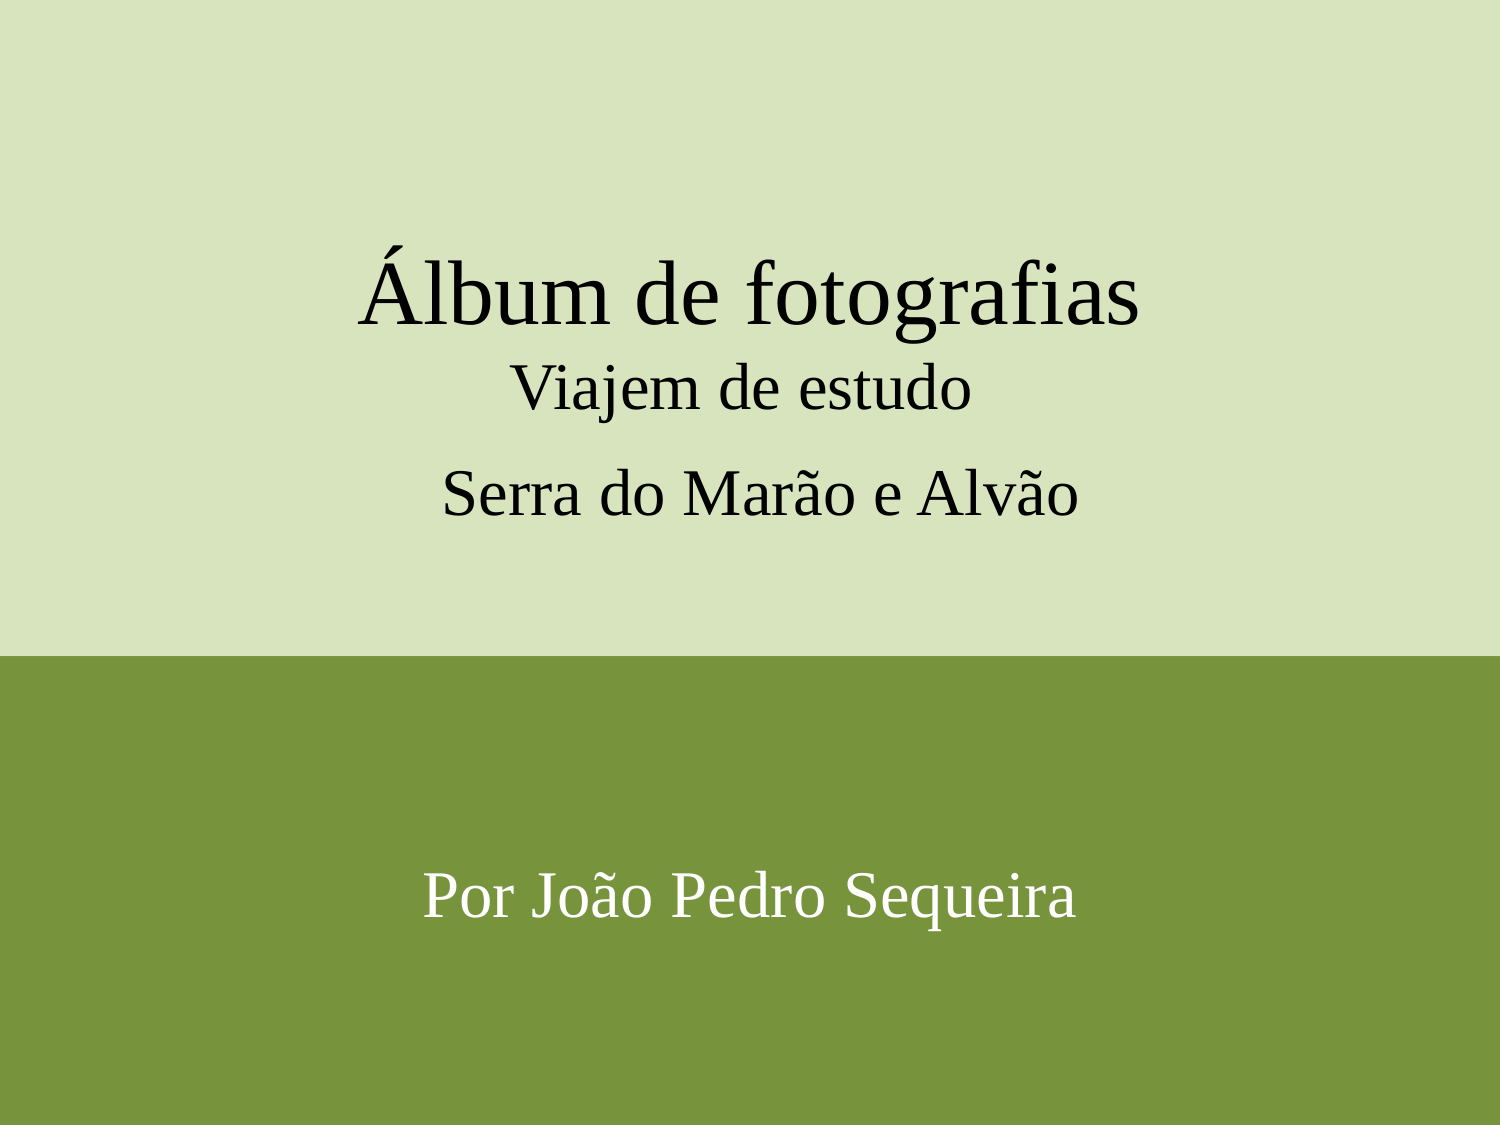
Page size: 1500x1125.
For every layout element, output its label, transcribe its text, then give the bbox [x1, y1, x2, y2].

title Álbum de fotografias Viajem de estudo Serra do Marão e Alvão [0, 0, 1500, 656]
subtitle Por João Pedro Sequeira [0, 656, 1500, 1125]
